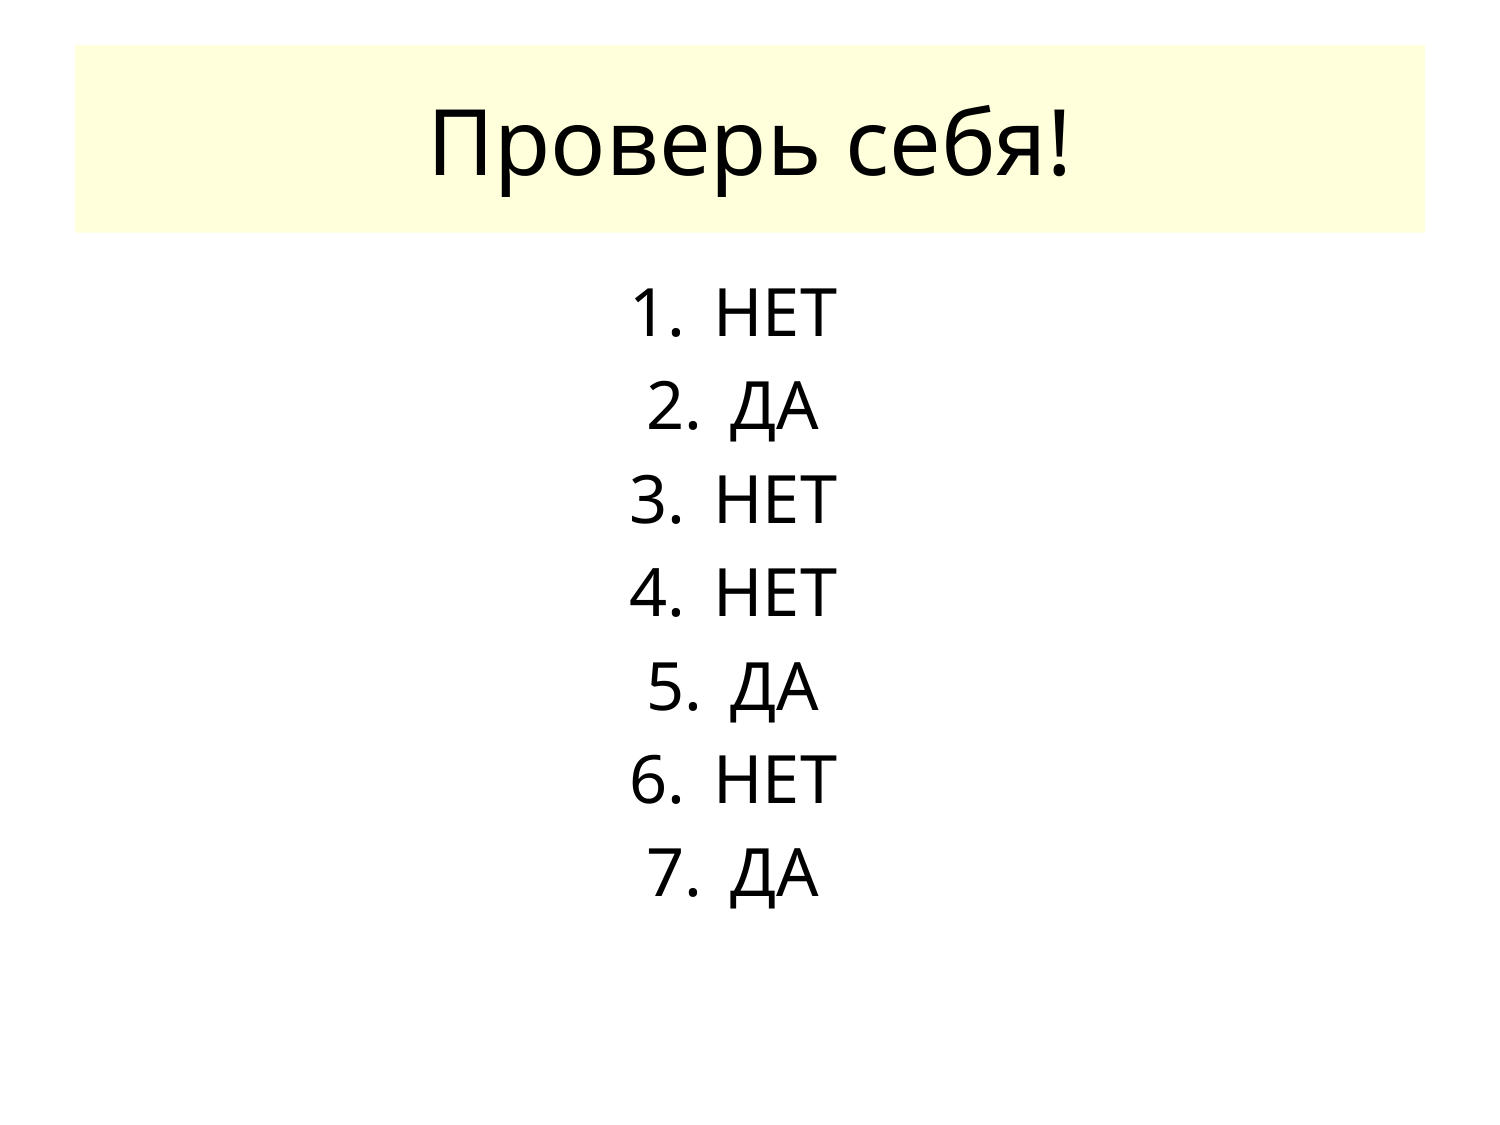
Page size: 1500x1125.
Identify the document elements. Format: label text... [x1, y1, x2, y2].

title Проверь себя! [75, 45, 1425, 233]
list НЕТ ДА НЕТ НЕТ ДА НЕТ ДА [41, 262, 1425, 1005]
